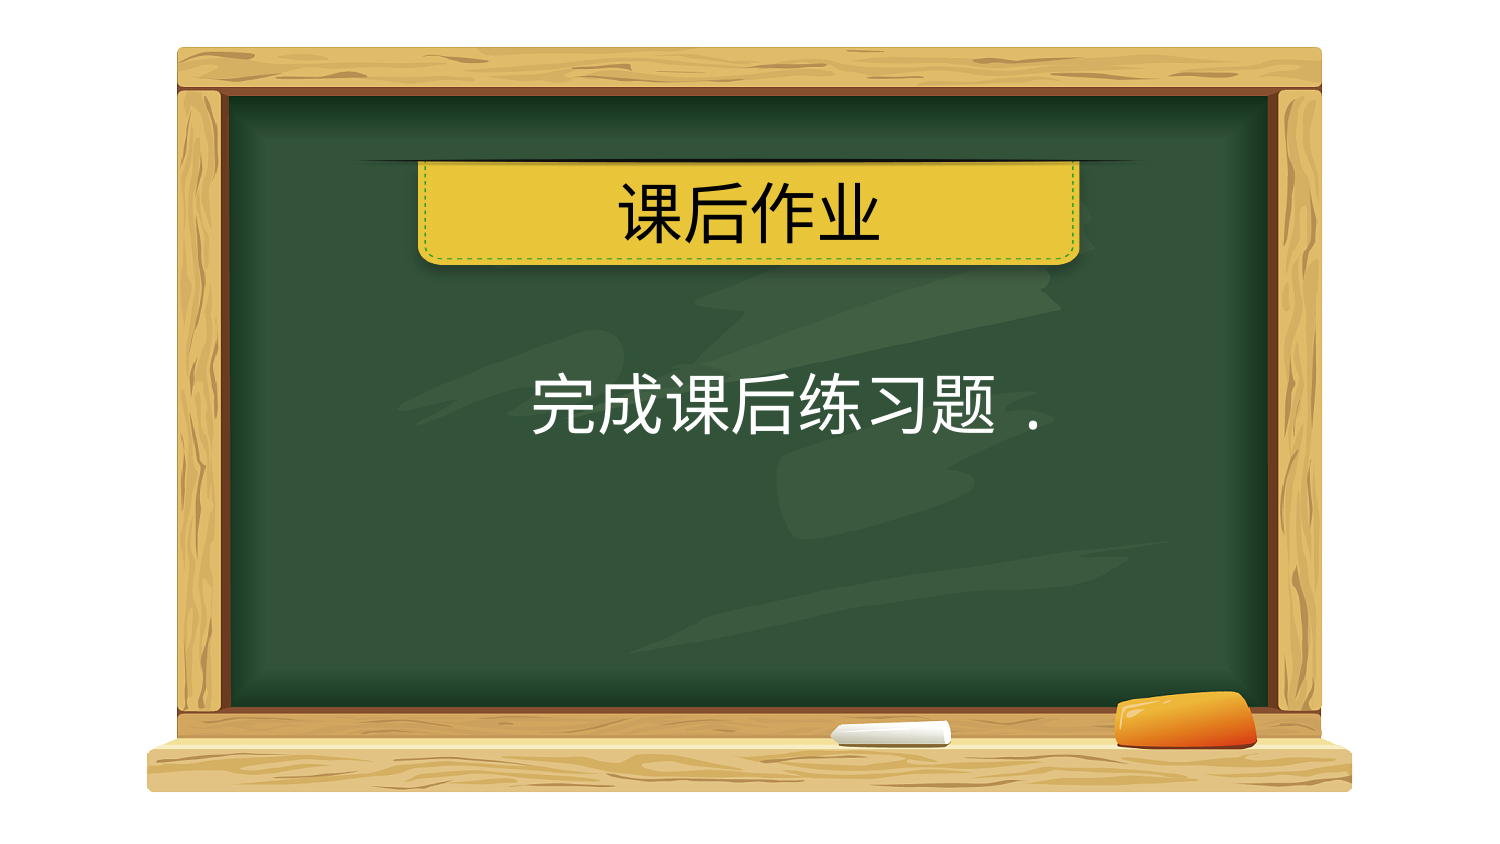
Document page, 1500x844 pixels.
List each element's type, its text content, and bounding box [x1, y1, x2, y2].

picture [92, 40, 1408, 812]
text_box 完成课后练习题. [301, 315, 1284, 451]
